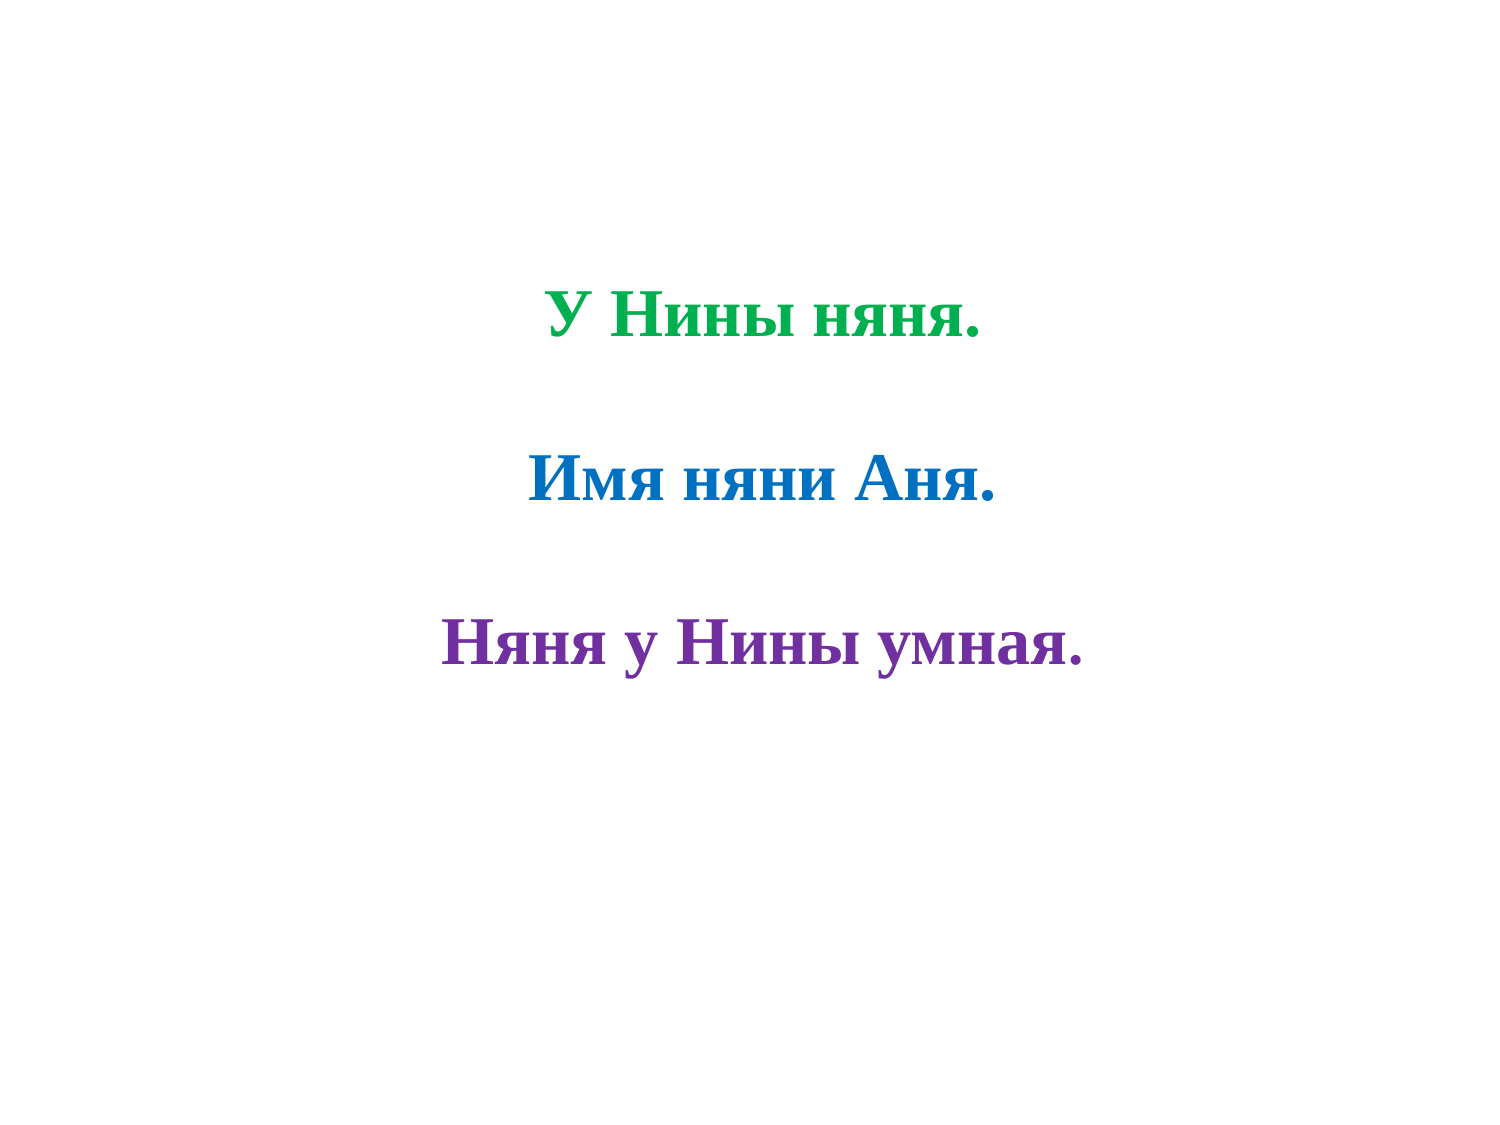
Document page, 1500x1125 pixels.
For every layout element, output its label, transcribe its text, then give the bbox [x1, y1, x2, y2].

title У Нины няня. Имя няни Аня. Няня у Нины умная. [93, 175, 1432, 762]
